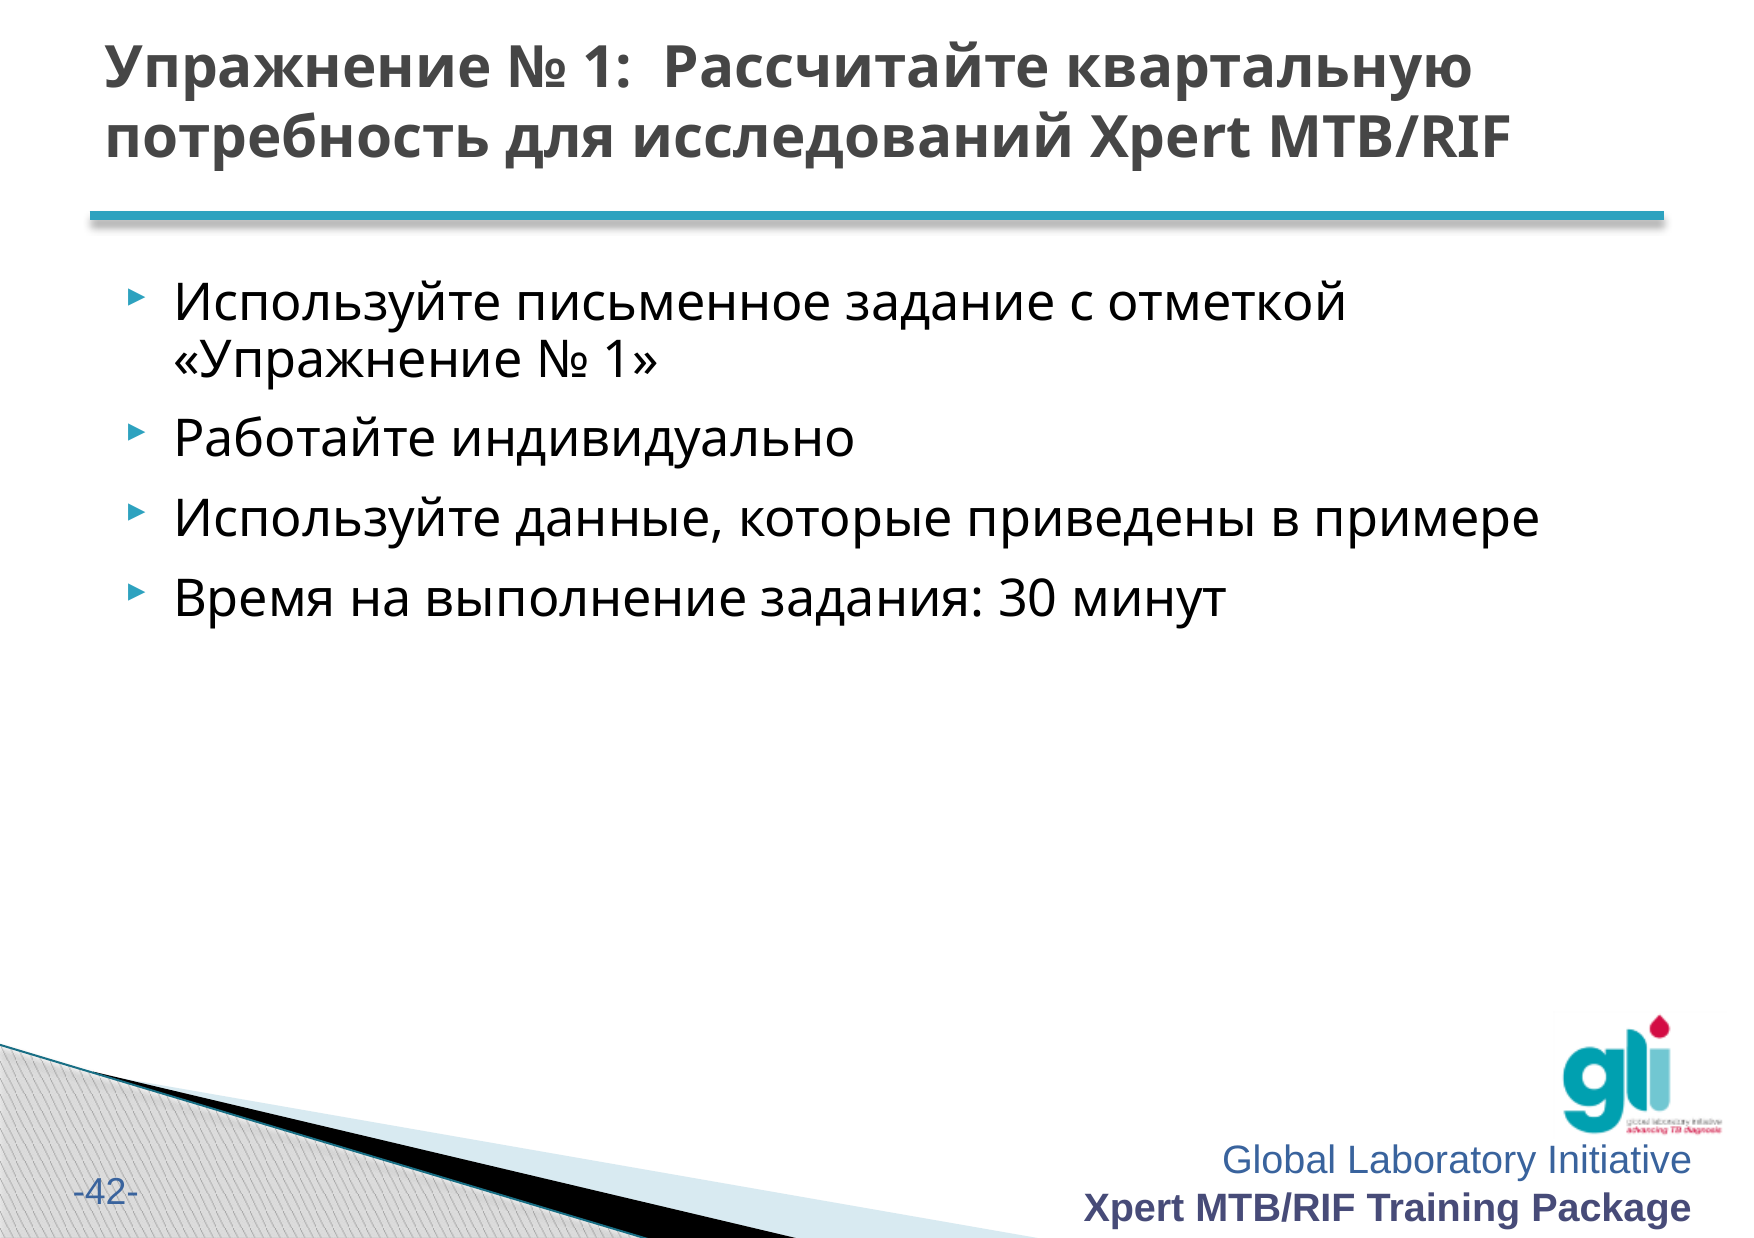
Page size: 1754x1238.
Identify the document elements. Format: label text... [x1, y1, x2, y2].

list Используйте письменное задание с отметкой «Упражнение № 1» Работайте индивидуально Используйте данные, которые приведены в примере Время на выполнение задания: 30 минут [87, 267, 1666, 996]
title Упражнение № 1: Рассчитайте квартальную потребность для исследований Xpert MTB/RIF [87, 16, 1754, 183]
picture [1553, 1011, 1727, 1139]
